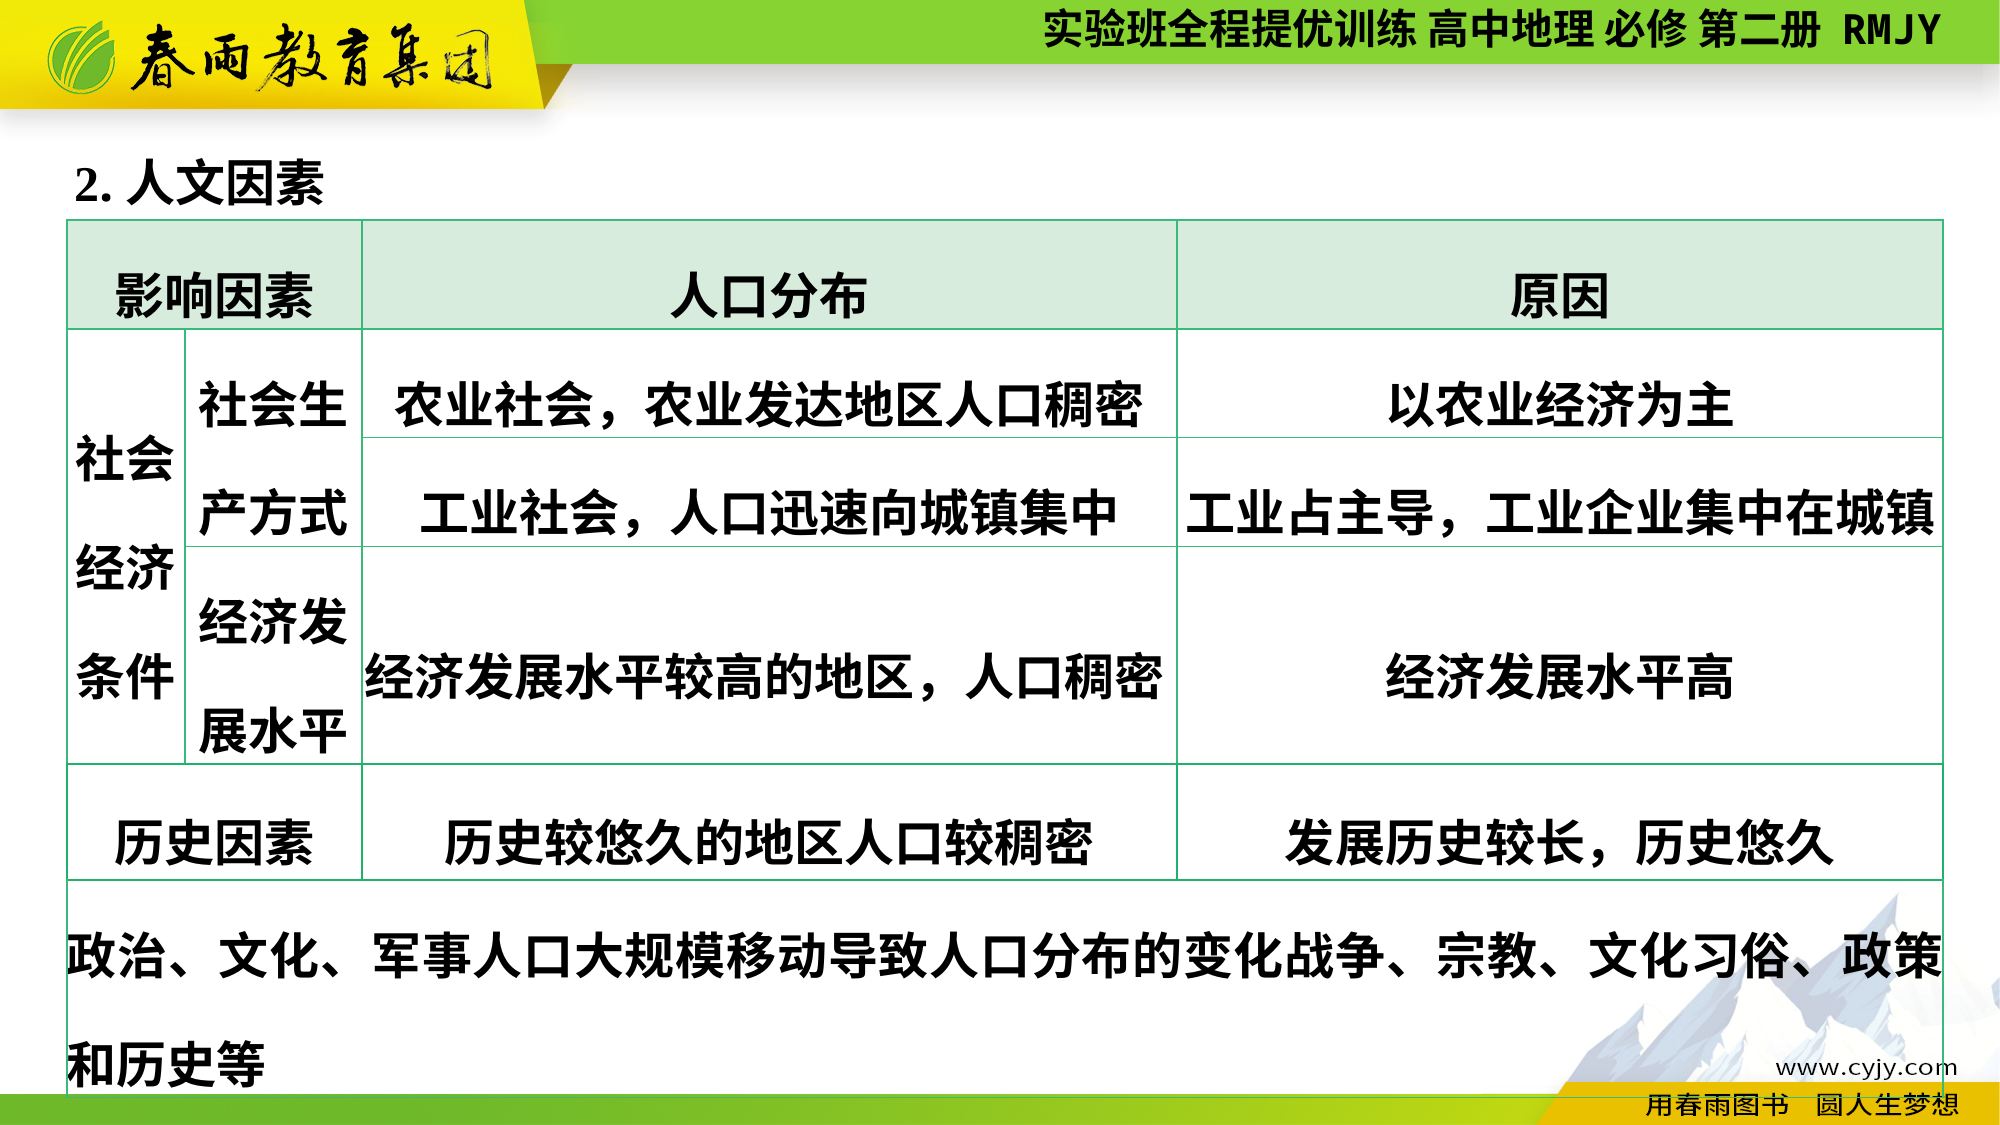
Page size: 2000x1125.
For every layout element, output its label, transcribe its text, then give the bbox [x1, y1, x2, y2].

table_cell 工业社会，人口迅速向城镇集中 [363, 438, 1176, 546]
table_cell 经济发展水平较高的地区，人口稠密 [363, 547, 1176, 763]
table_cell 历史较悠久的地区人口较稠密 [363, 765, 1176, 879]
table_cell 农业社会，农业发达地区人口稠密 [363, 330, 1176, 437]
table_header 原因 [1178, 221, 1942, 328]
table_cell 经济发展水平 [186, 547, 361, 763]
table_cell 社会生产方式 [186, 330, 361, 546]
table_header 人口分布 [363, 221, 1176, 328]
table_cell 经济发展水平高 [1178, 547, 1942, 763]
table_cell 工业占主导，工业企业集中在城镇 [1178, 438, 1942, 546]
list 2.人文因素 [59, 113, 1944, 209]
table_header 影响因素 [68, 221, 361, 328]
table_cell 社会 经济 条件 [68, 330, 184, 763]
table_cell 发展历史较长，历史悠久 [1178, 765, 1942, 879]
table_cell 以农业经济为主 [1178, 330, 1942, 437]
table_cell 政治、文化、军事人口大规模移动导致人口分布的变化战争、宗教、文化习俗、政策和历史等 [68, 881, 1942, 1097]
table_cell 历史因素 [68, 765, 361, 879]
picture [0, 0, 2000, 1125]
